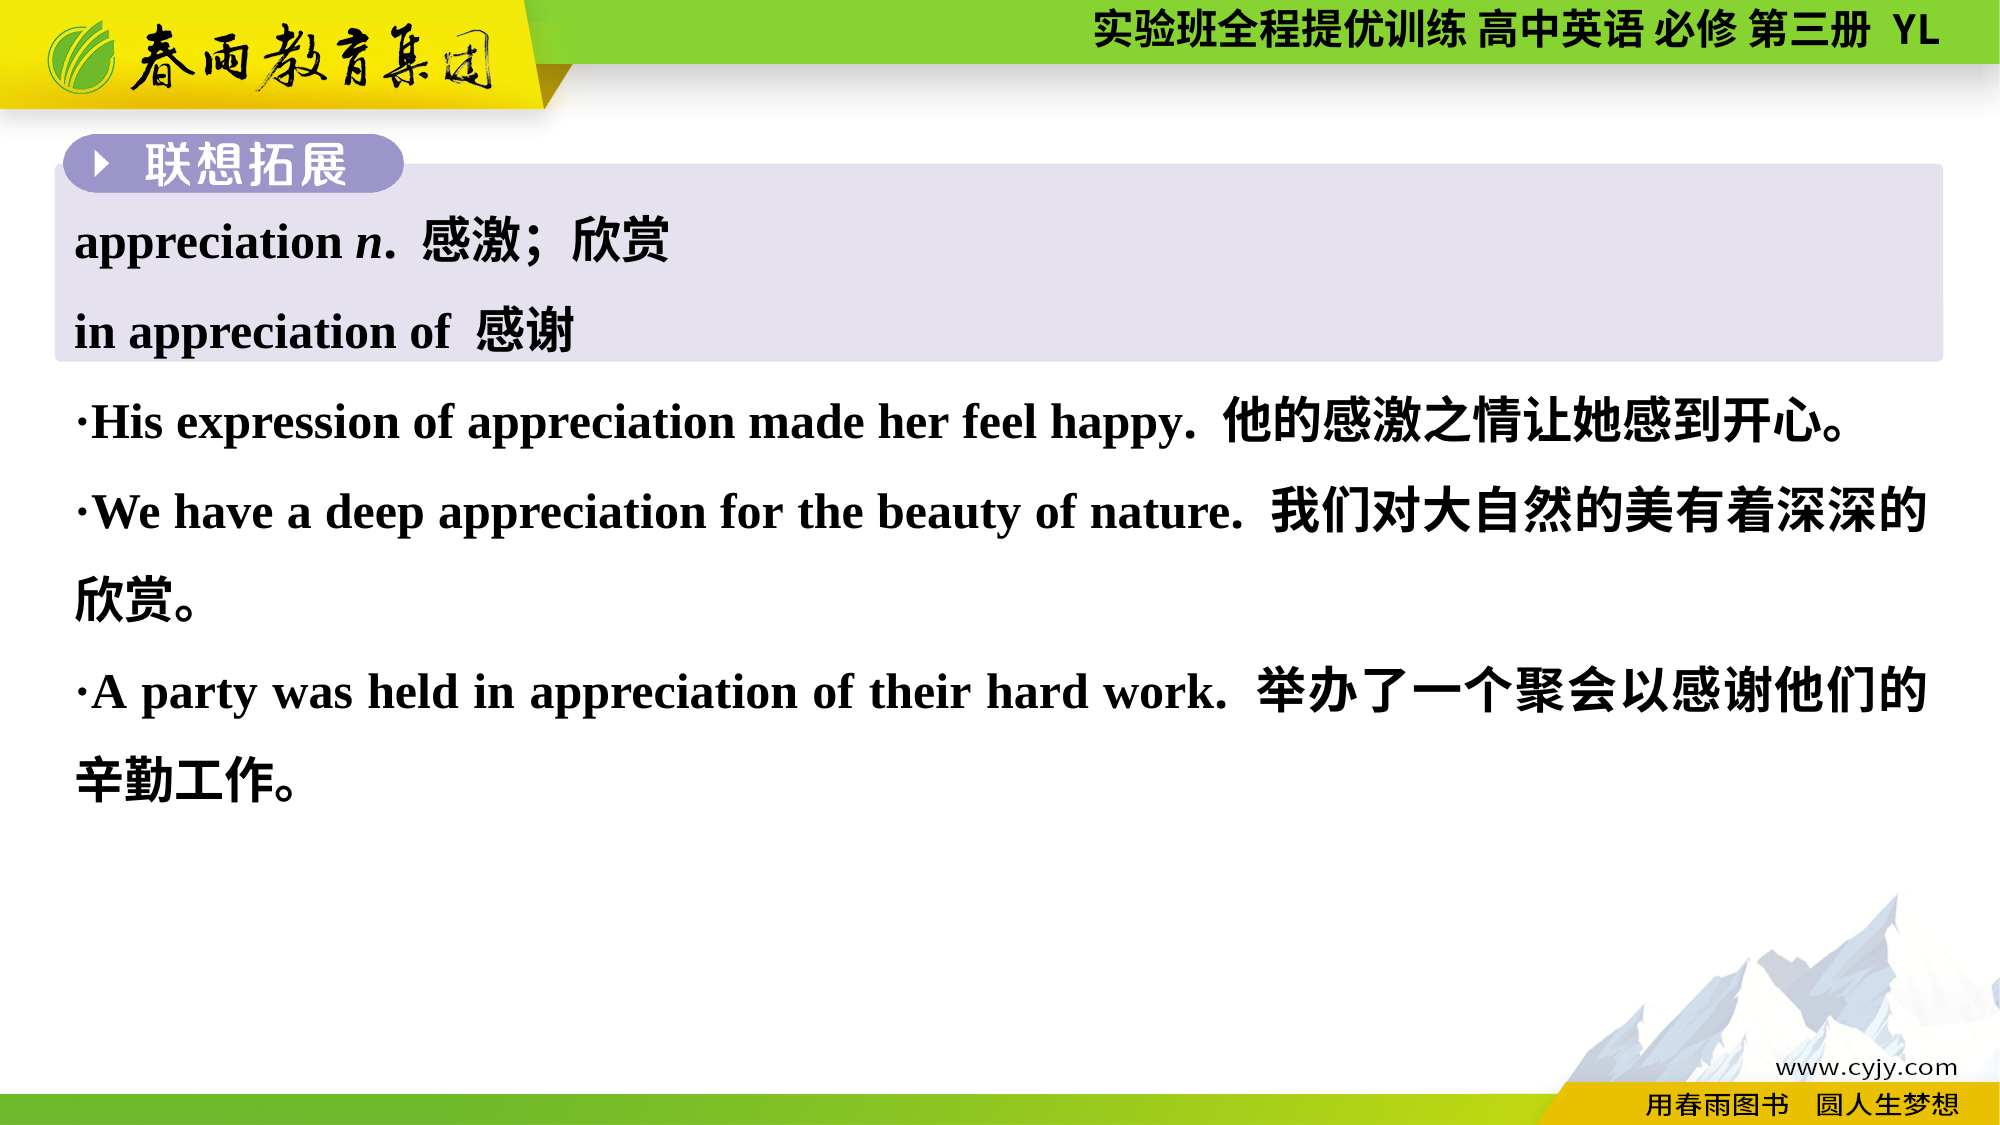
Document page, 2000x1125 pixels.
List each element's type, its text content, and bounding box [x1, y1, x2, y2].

text_box [54, 164, 59, 362]
list appreciation n. 感激；欣赏 in appreciation of 感谢 ·His expression of appreciation made her feel happy. 他的感激之情让她感到开心。 ·We have a deep appreciation for the beauty of nature. 我们对大自然的美有着深深的欣赏。 ·A party was held in appreciation of their hard work. 举办了一个聚会以感谢他们的辛勤工作。 [59, 170, 1944, 811]
text_box [408, 163, 1944, 170]
picture [0, 0, 2000, 1125]
